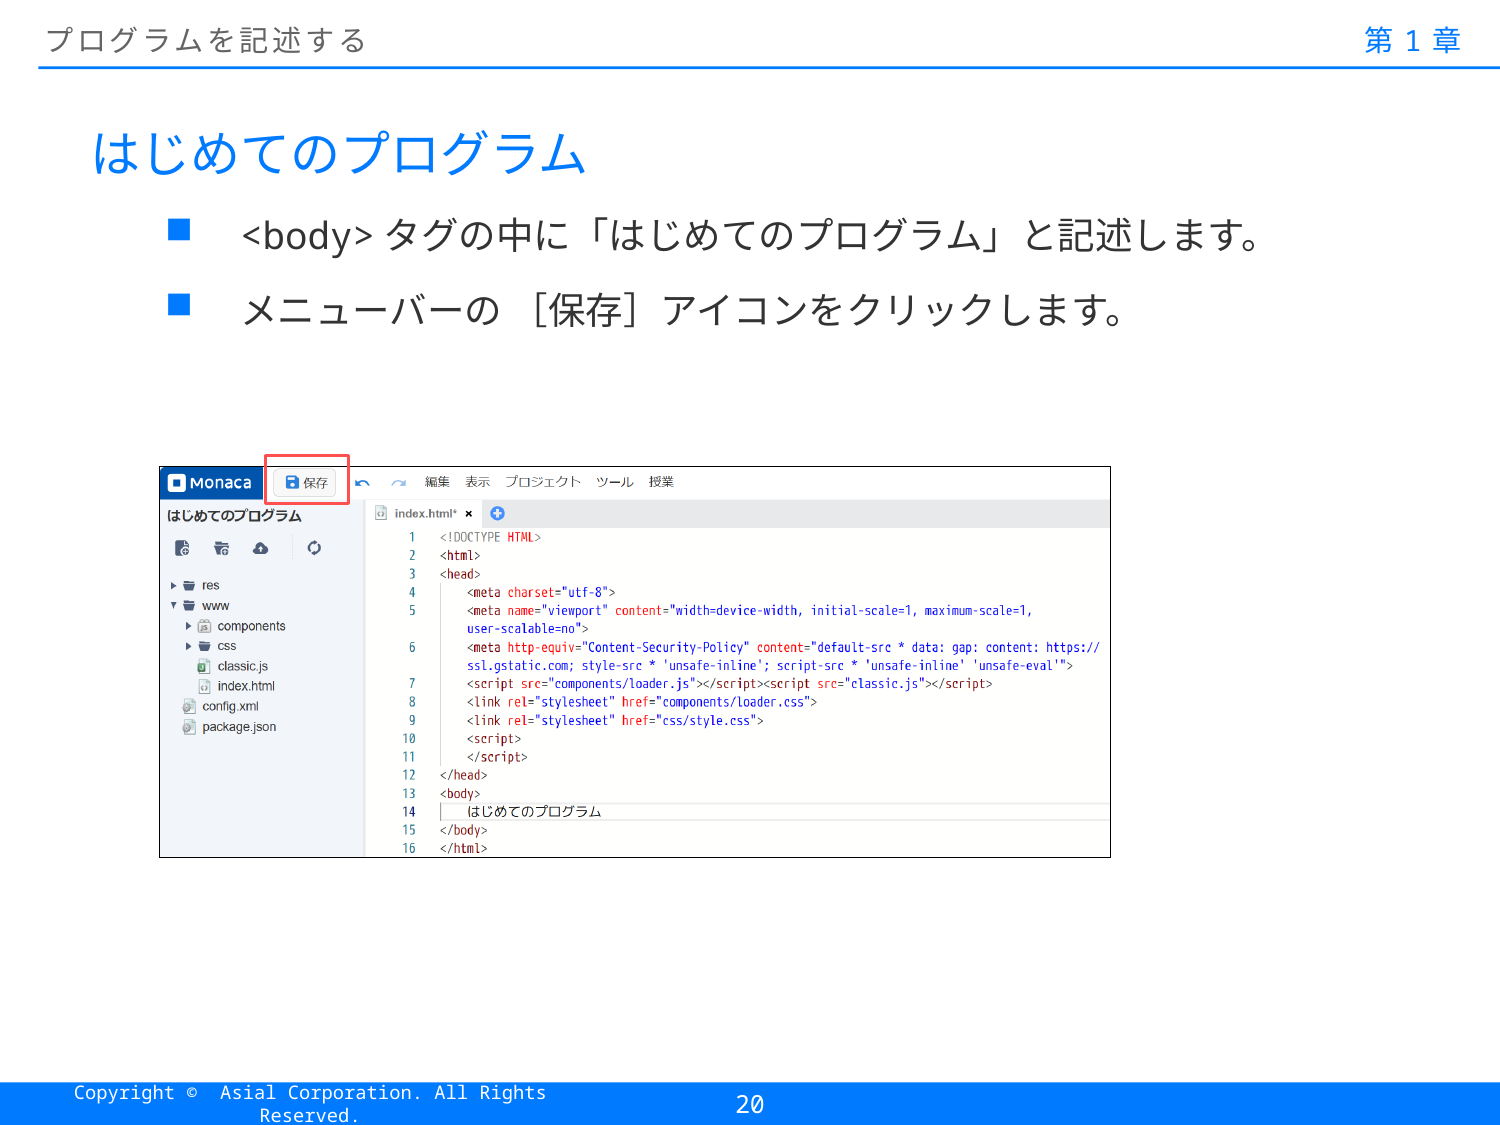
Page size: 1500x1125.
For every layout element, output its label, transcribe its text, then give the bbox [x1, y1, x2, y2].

list はじめてのプログラム <body>タグの中に「はじめてのプログラム」と記述します。 メニューバーの ［保存］アイコンをクリックします。 [75, 84, 1425, 988]
picture [159, 466, 1111, 859]
slide_number 20 [581, 1075, 919, 1125]
text_box [264, 453, 350, 465]
list 第1章 [702, 7, 1477, 72]
title プログラムを記述する [29, 7, 702, 72]
